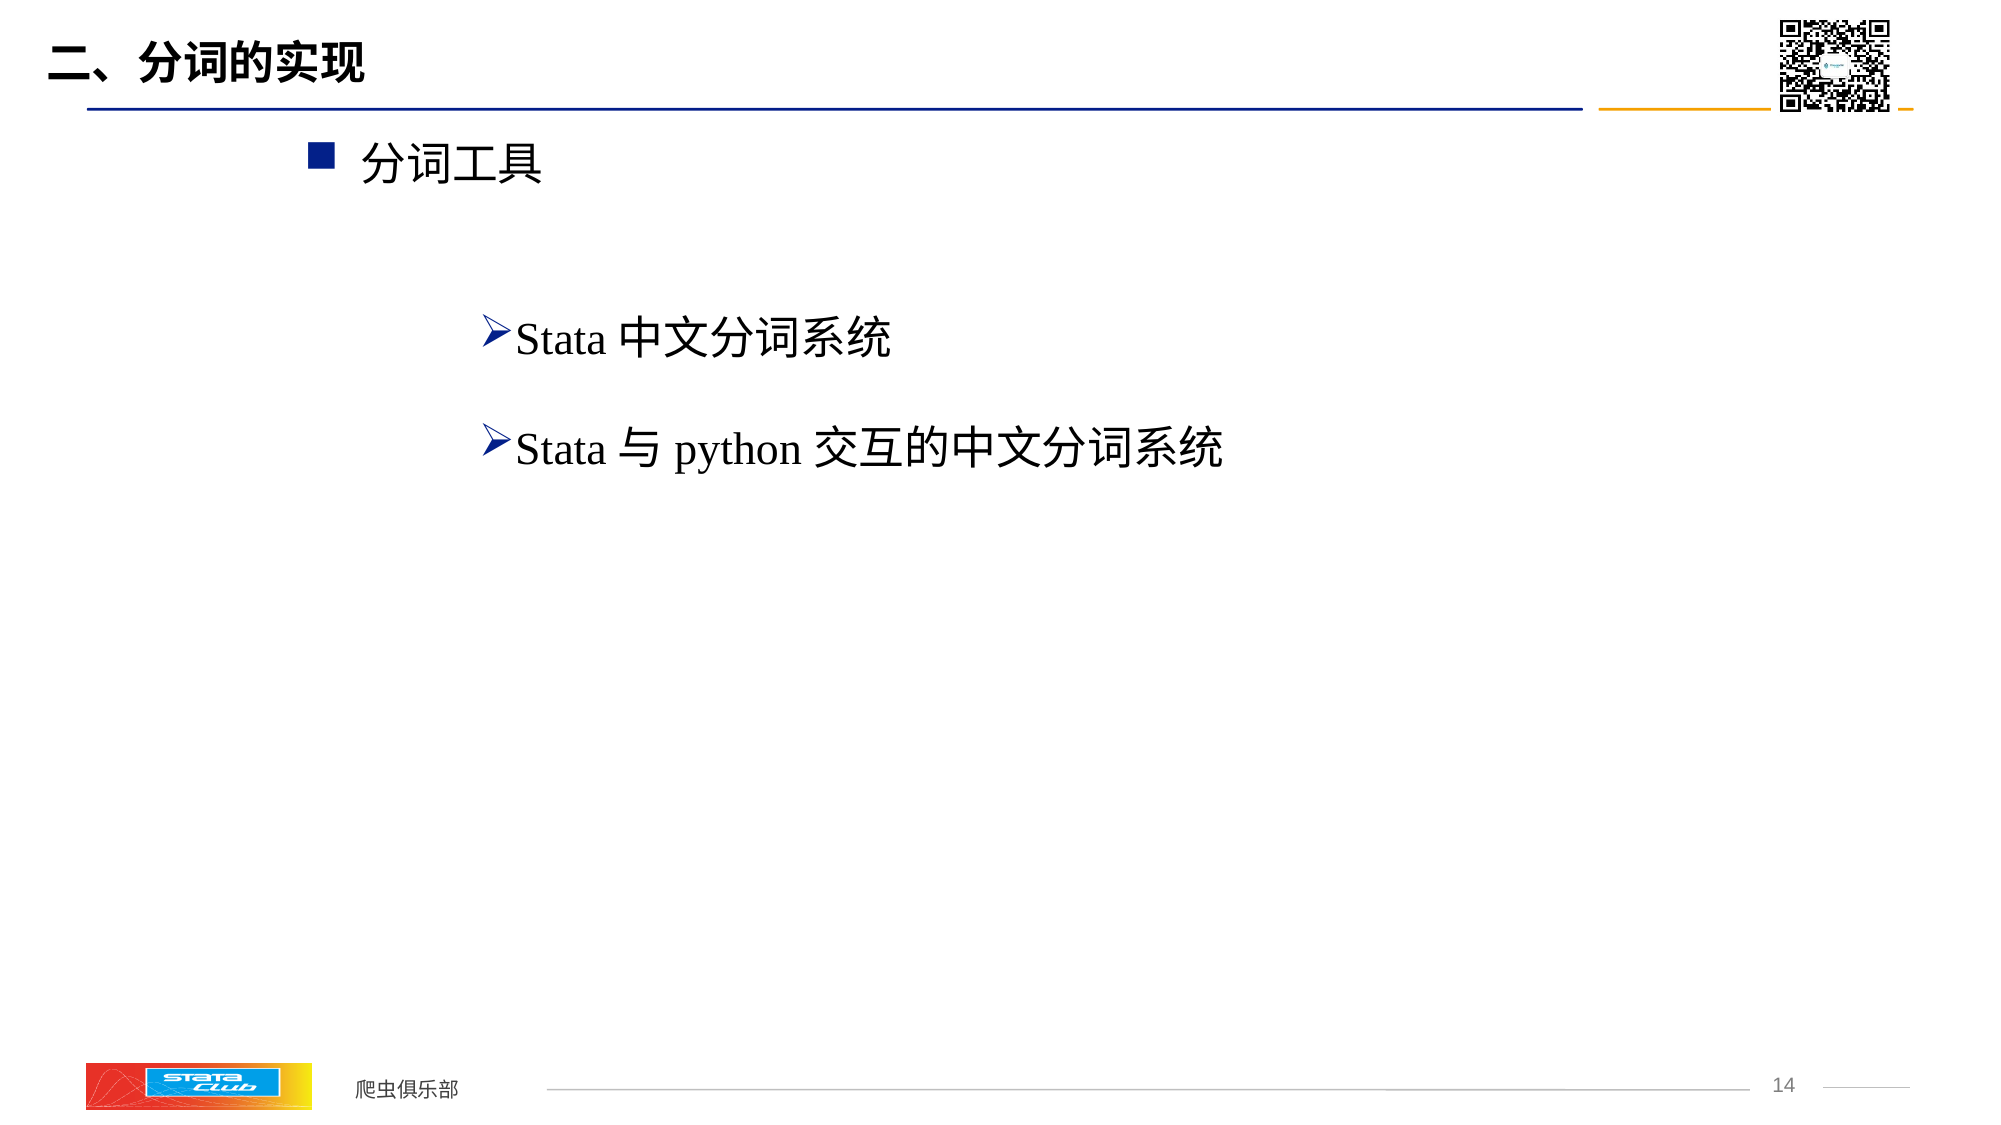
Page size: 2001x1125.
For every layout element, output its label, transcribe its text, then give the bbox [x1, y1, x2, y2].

picture [1771, 12, 1898, 119]
list 分词工具 Stata中文分词系统 Stata与python交互的中文分词系统 [289, 126, 1704, 755]
picture [86, 1063, 312, 1110]
title 二、分词的实现 [30, 25, 1851, 97]
